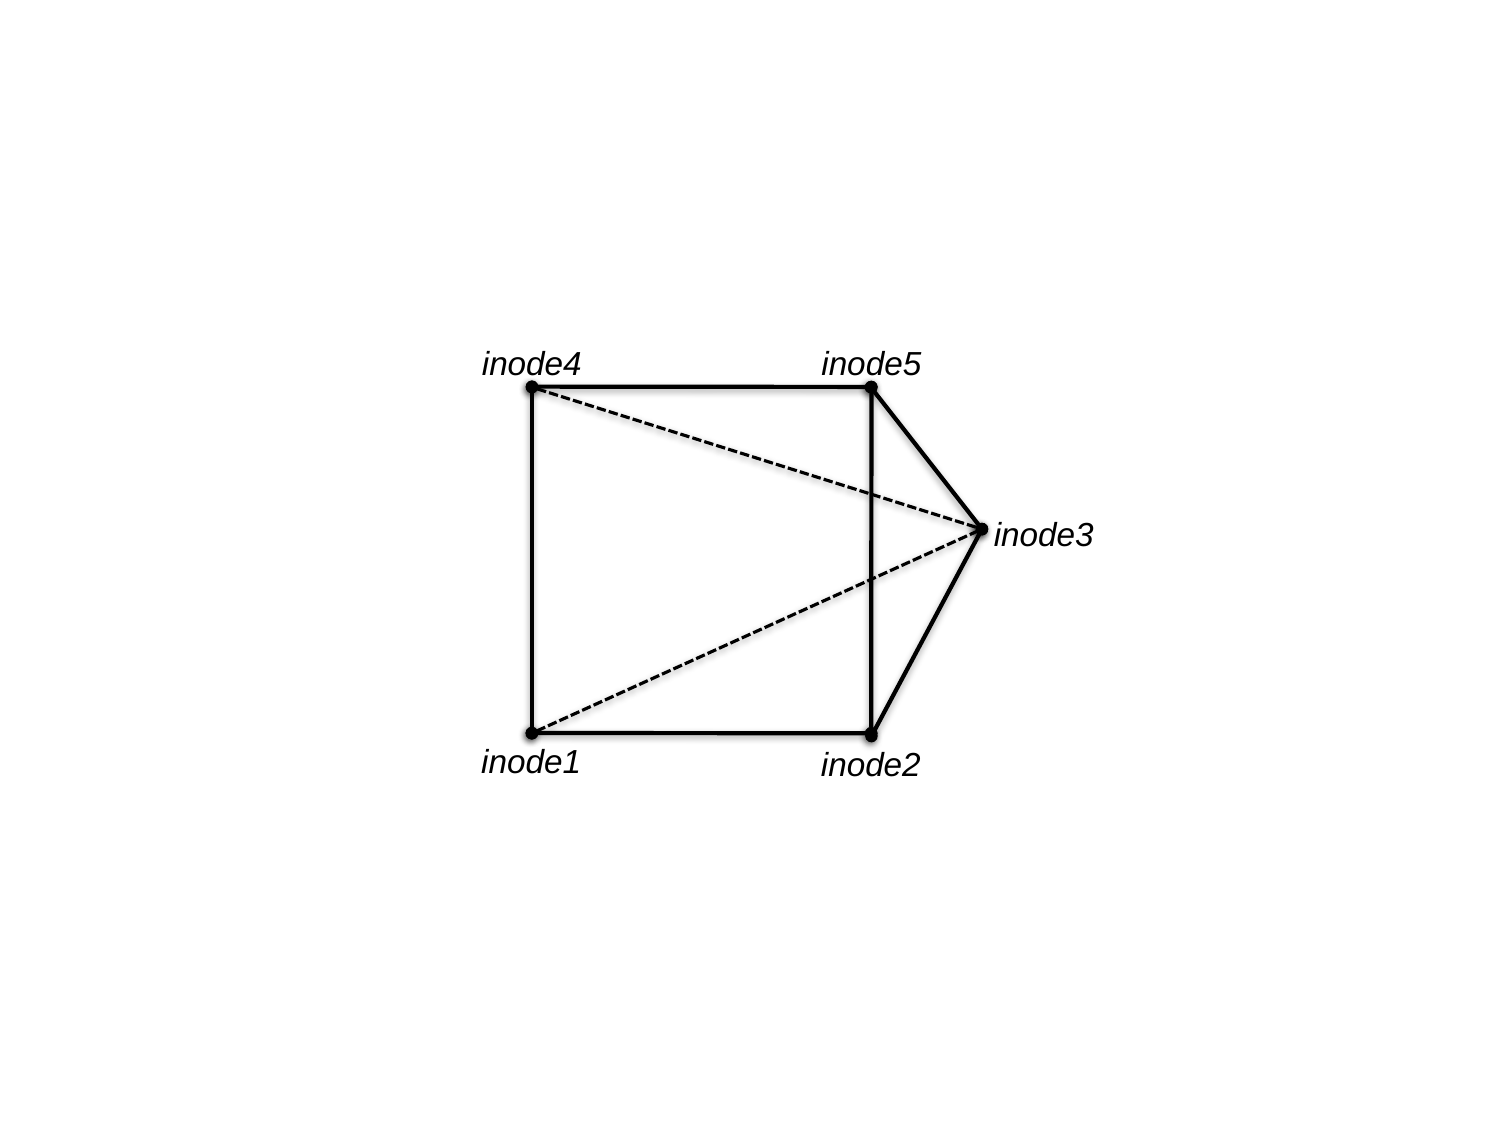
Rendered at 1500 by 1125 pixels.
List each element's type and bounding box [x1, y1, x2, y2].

text_box [387, 334, 1188, 792]
